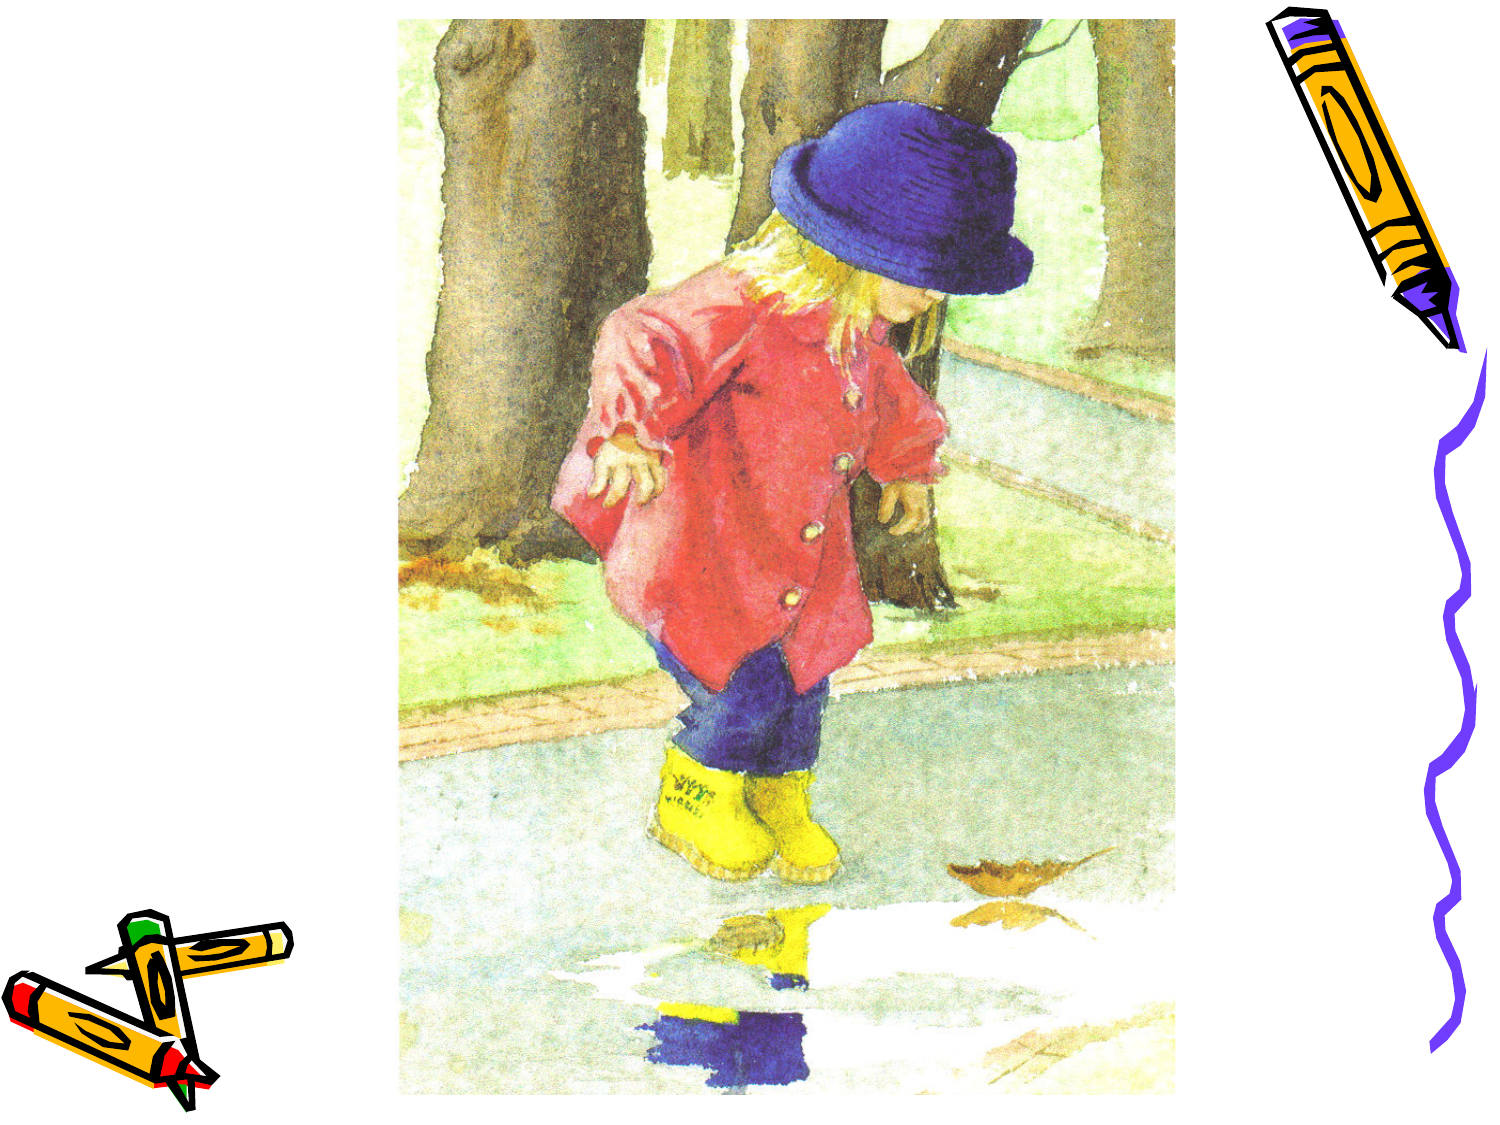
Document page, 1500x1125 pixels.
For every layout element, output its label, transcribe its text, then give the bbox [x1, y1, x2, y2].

picture [395, 18, 1176, 1095]
text_box Ppr reasoning: Stages 1 and 2 [1181, 160, 1500, 657]
